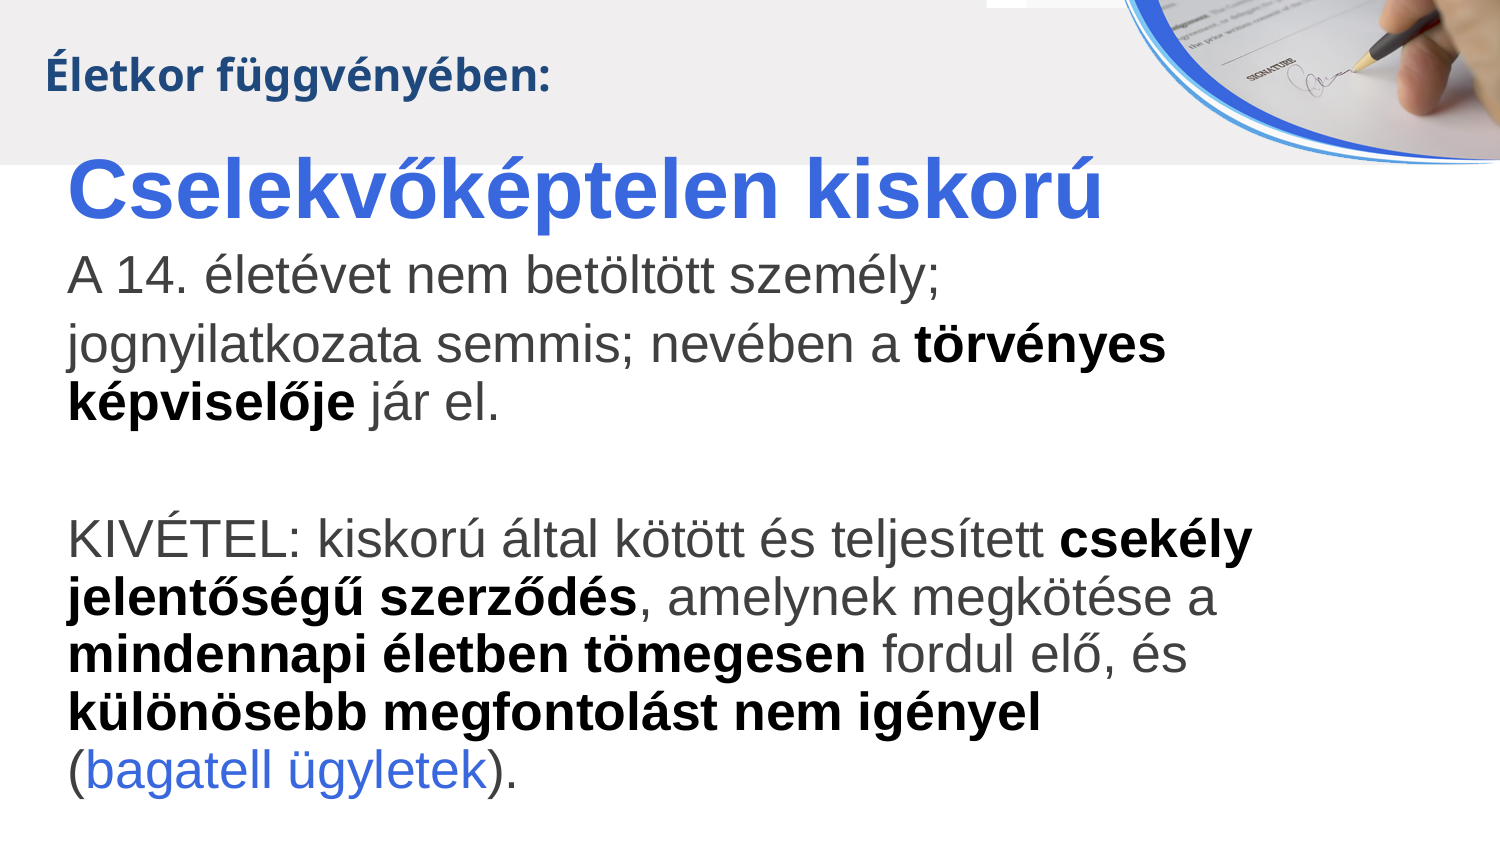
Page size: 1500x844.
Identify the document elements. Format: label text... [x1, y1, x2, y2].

picture [0, 0, 1500, 844]
list Cselekvőképtelen kiskorú A 14. életévet nem betöltött személy; jognyilatkozata semmis; nevében a törvényes képviselője jár el. KIVÉTEL: kiskorú által kötött és teljesített csekély jelentőségű szerződés, amelynek megkötése a mindennapi életben tömegesen fordul elő, és különösebb megfontolást nem igényel (bagatell ügyletek). [53, 138, 1400, 812]
list Életkor függvényében: [29, 13, 1500, 109]
